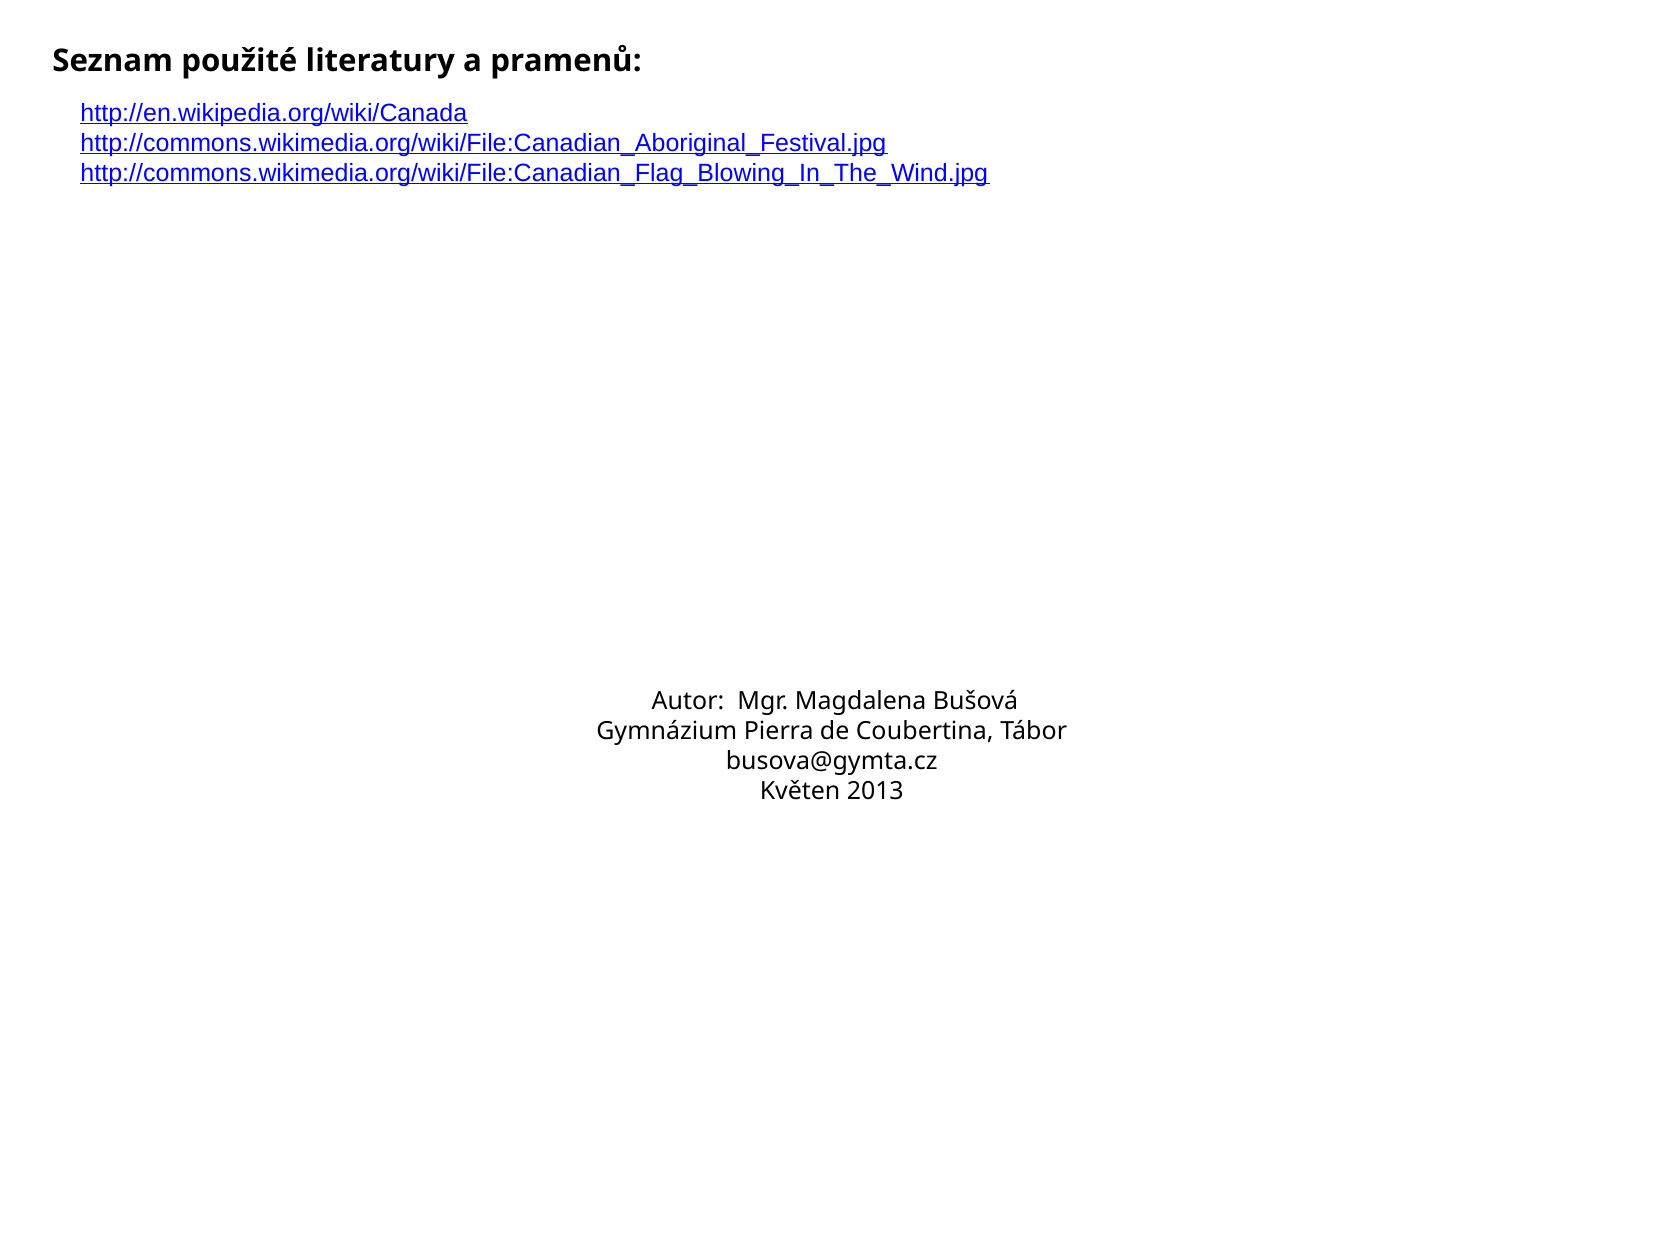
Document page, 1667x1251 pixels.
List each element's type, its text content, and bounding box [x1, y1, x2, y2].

text_box [475, 650, 1192, 910]
text_box Autor: Mgr. Magdalena Bušová Gymnázium Pierra de Coubertina, Tábor busova@gymta.cz Květen 2013 [506, 677, 1157, 812]
text_box Seznam použité literatury a pramenů: [37, 33, 846, 86]
text_box http://en.wikipedia.org/wiki/Canada http://commons.wikimedia.org/wiki/File:Canadian_Aboriginal_Festival.jpg http://commons.wikimedia.org/wiki/File:Canadian_Flag_Blowing_In_The_Wind.jpg [65, 88, 1401, 194]
